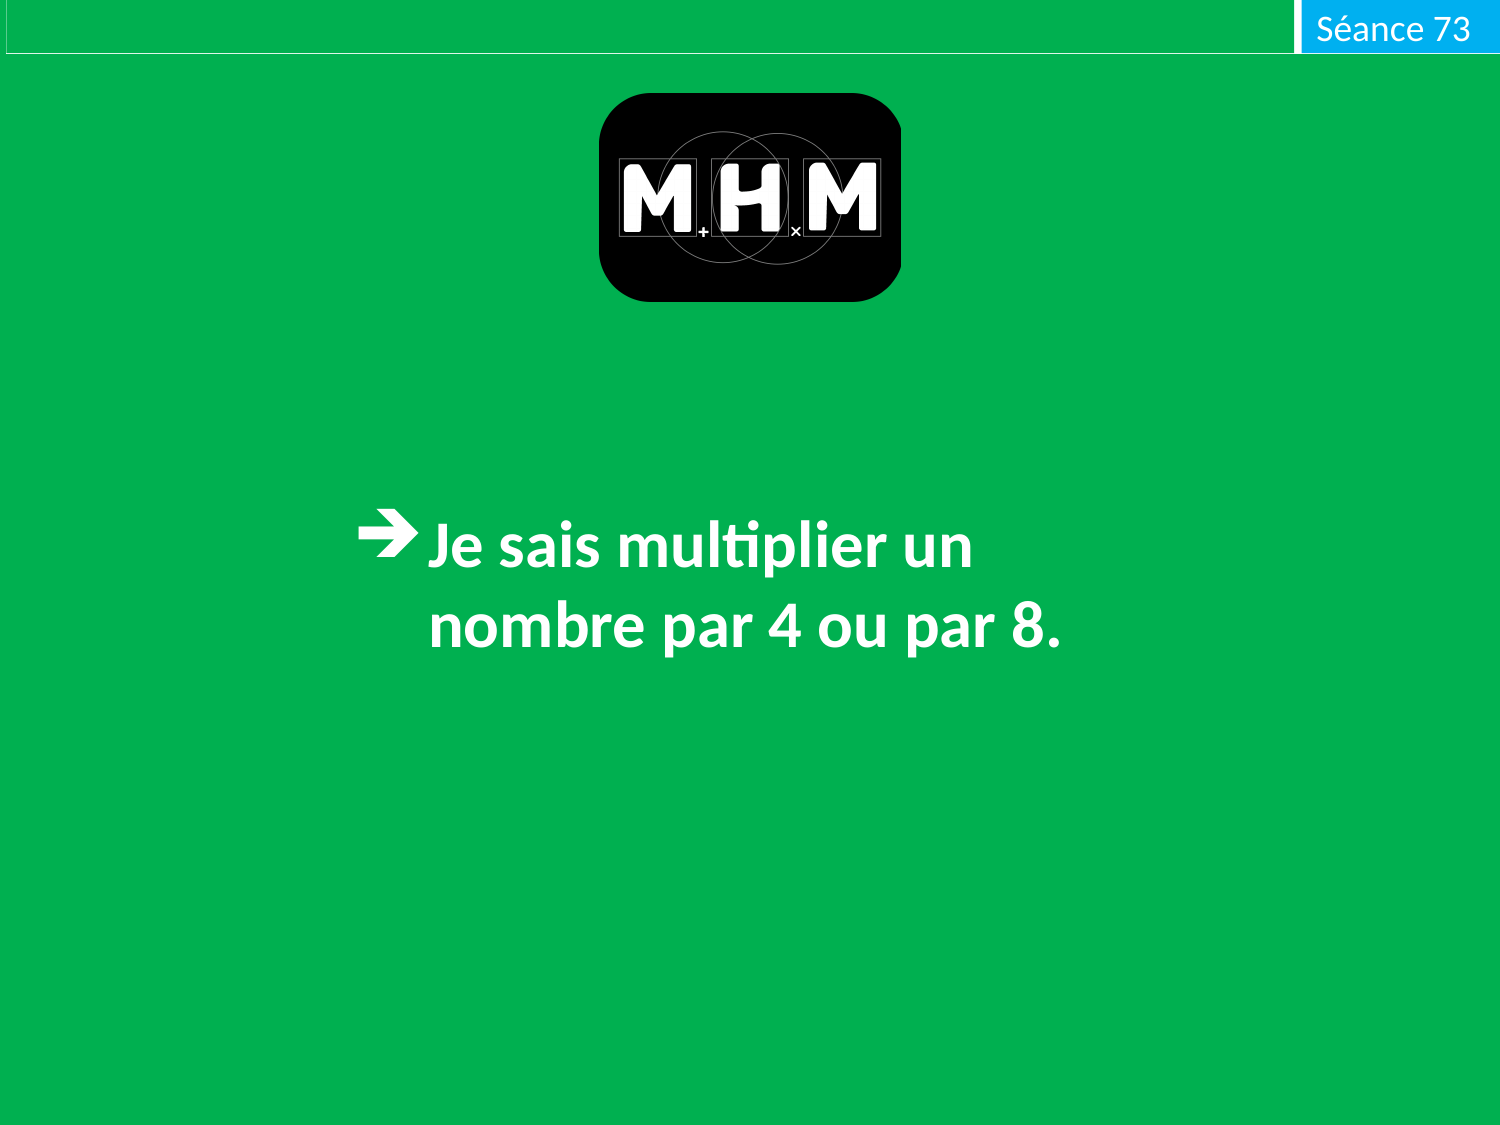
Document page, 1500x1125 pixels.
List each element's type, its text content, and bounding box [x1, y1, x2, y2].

text_box [0, 53, 1500, 1125]
text_box Je sais multiplier un nombre par 4 ou par 8. [338, 493, 1162, 669]
picture [599, 93, 901, 302]
